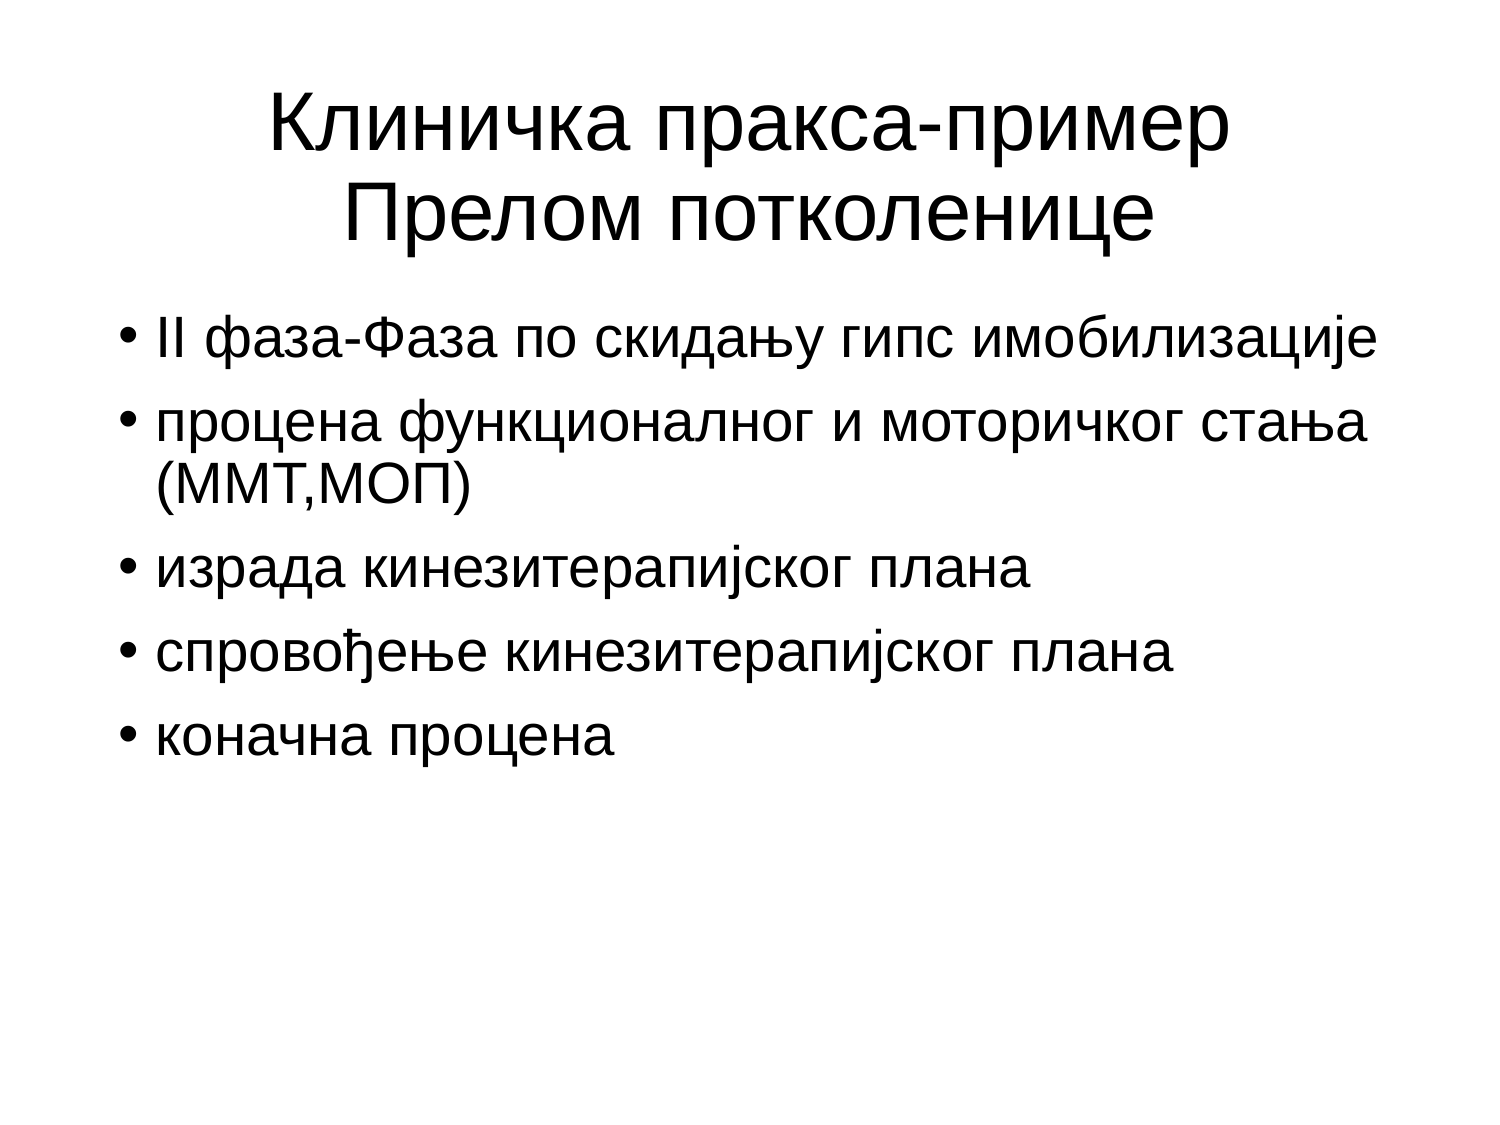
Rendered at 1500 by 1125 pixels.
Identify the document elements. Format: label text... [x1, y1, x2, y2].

list II фаза-Фаза по скидању гипс имобилизације процена функционалног и моторичког стања (ММТ,МОП) израда кинезитерапијског плана спровођење кинезитерапијског плана коначна процена [103, 299, 1397, 1014]
title Клиничка пракса-пример Прелом потколенице [103, 59, 1397, 278]
